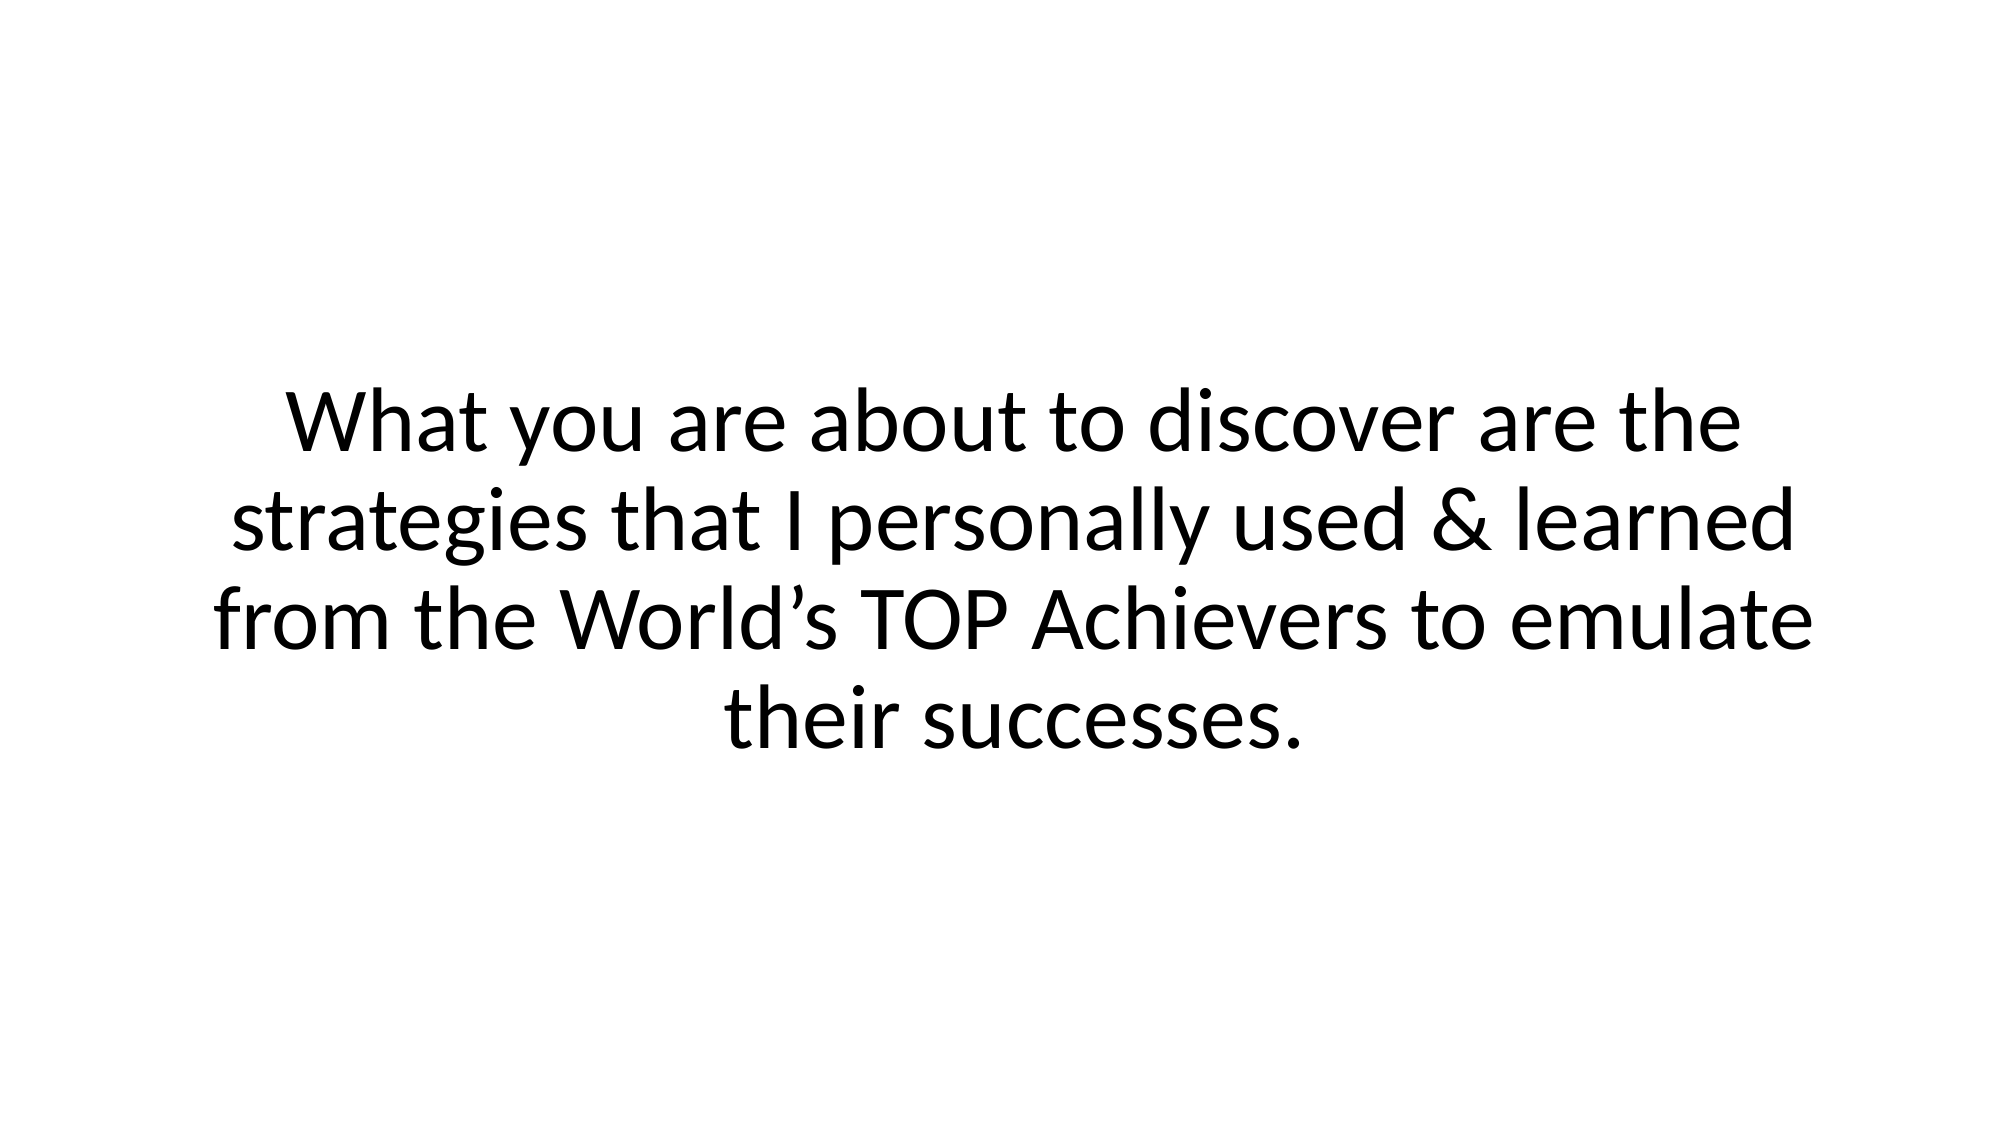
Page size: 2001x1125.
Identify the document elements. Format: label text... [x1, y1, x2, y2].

list What you are about to discover are the strategies that I personally used & learned from the World’s TOP Achievers to emulate their successes. [152, 365, 1878, 1108]
